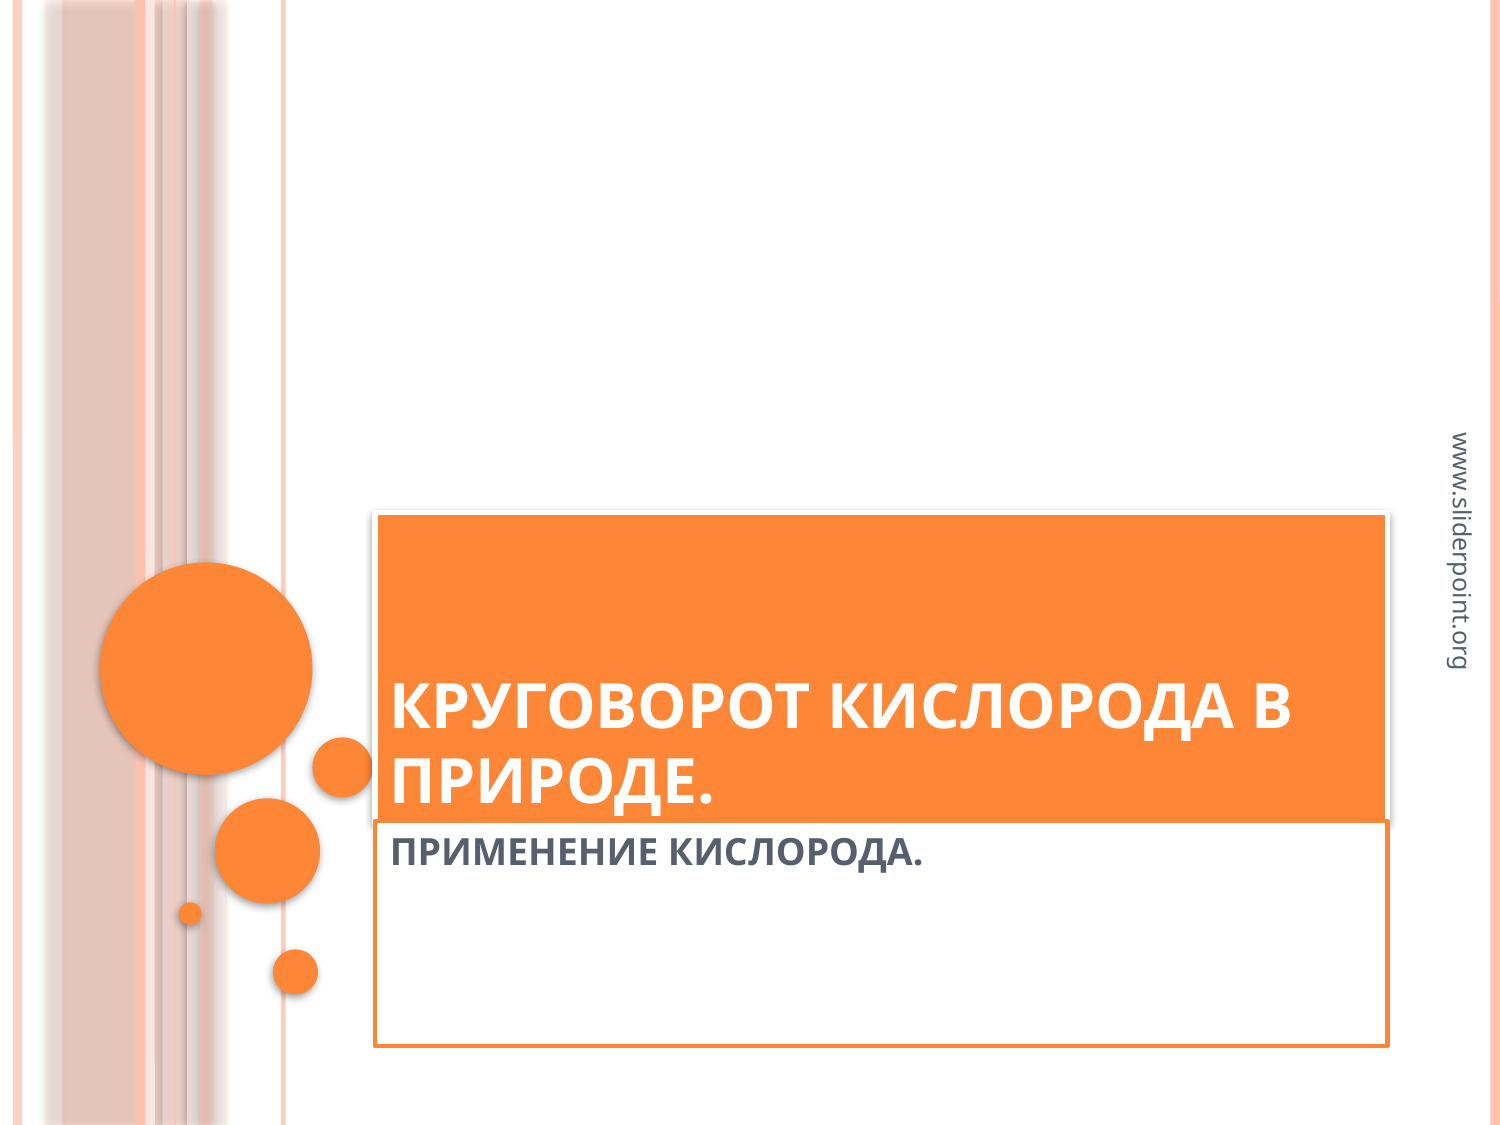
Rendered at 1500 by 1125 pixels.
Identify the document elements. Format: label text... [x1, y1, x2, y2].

title Круговорот кислорода в природе. [372, 510, 1390, 826]
subtitle ПРИМЕНЕНИЕ КИСЛОРОДА. [373, 819, 1390, 1048]
footer www.sliderpoint.org [1429, 417, 1493, 1018]
